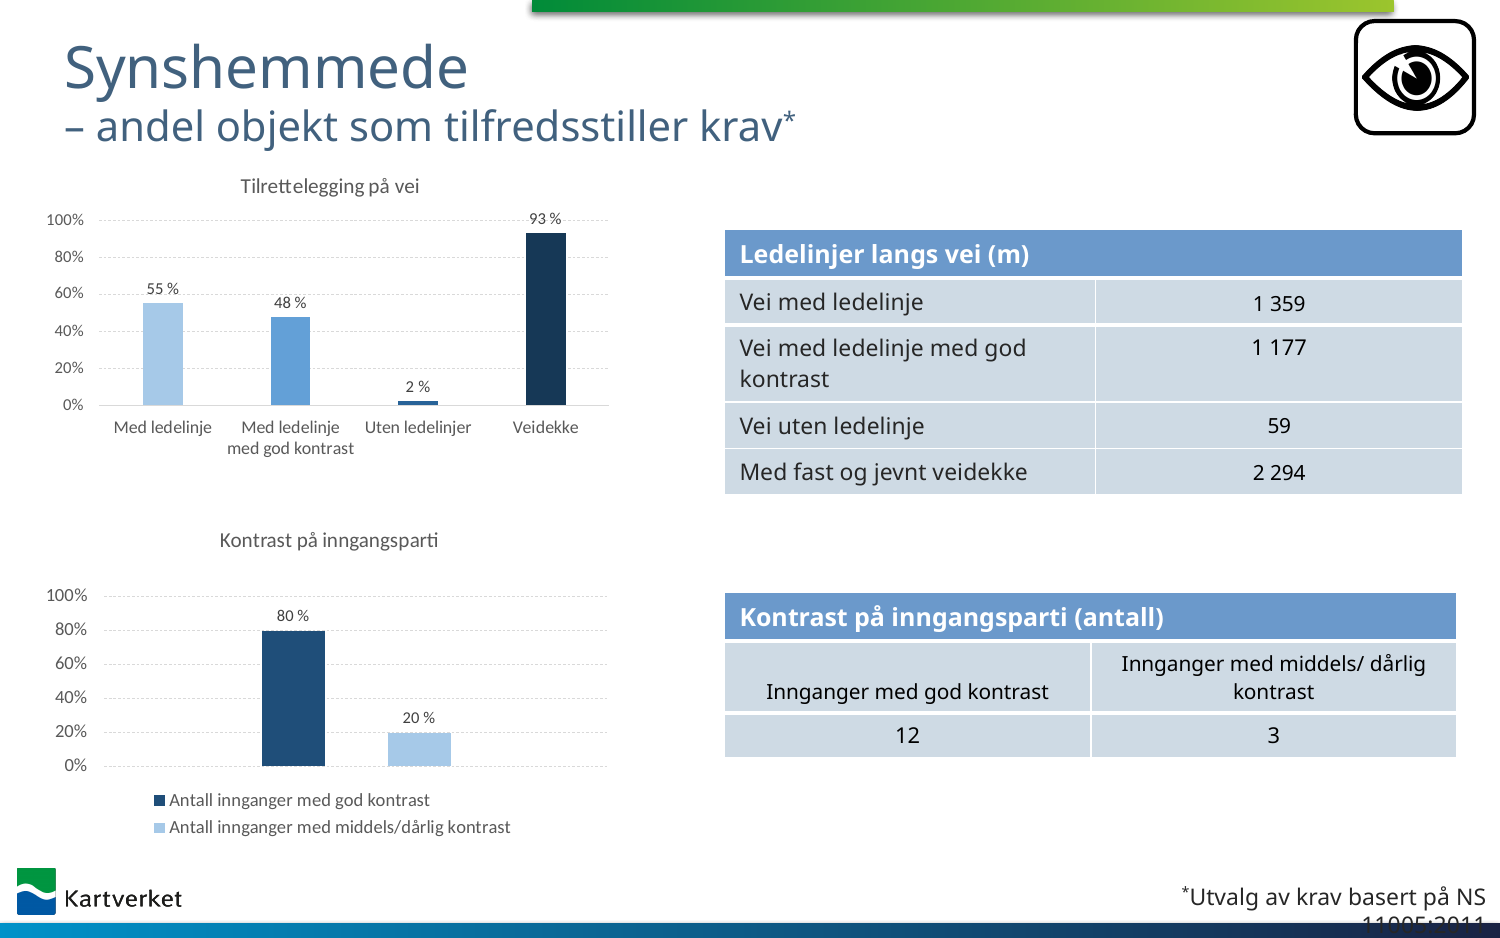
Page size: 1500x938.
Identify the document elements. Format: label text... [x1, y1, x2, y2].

table_cell 12 [725, 715, 1090, 757]
text_box *Utvalg av krav basert på NS 11005:2011 [1068, 873, 1500, 938]
picture [41, 520, 618, 846]
table_cell Vei med ledelinje med god kontrast [725, 327, 1095, 401]
table_cell 2 294 [1096, 449, 1462, 494]
table_header Ledelinjer langs vei (m) [725, 230, 1462, 276]
table_cell 59 [1096, 403, 1462, 448]
table_cell Innganger med middels/ dårlig kontrast [1092, 643, 1456, 711]
table_cell Innganger med god kontrast [725, 643, 1090, 711]
table_cell Med fast og jevnt veidekke [725, 449, 1095, 494]
table_cell 3 [1092, 715, 1456, 757]
table_cell Vei med ledelinje [725, 280, 1095, 323]
table_cell Vei uten ledelinje [725, 403, 1095, 448]
table_cell 1 359 [1096, 280, 1462, 323]
table_header Kontrast på inngangsparti (antall) [725, 593, 1456, 639]
table_cell 1 177 [1096, 327, 1462, 401]
text_box Synshemmede – andel objekt som tilfredsstiller krav* [49, 24, 1431, 158]
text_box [1355, 20, 1475, 134]
picture [41, 166, 619, 492]
